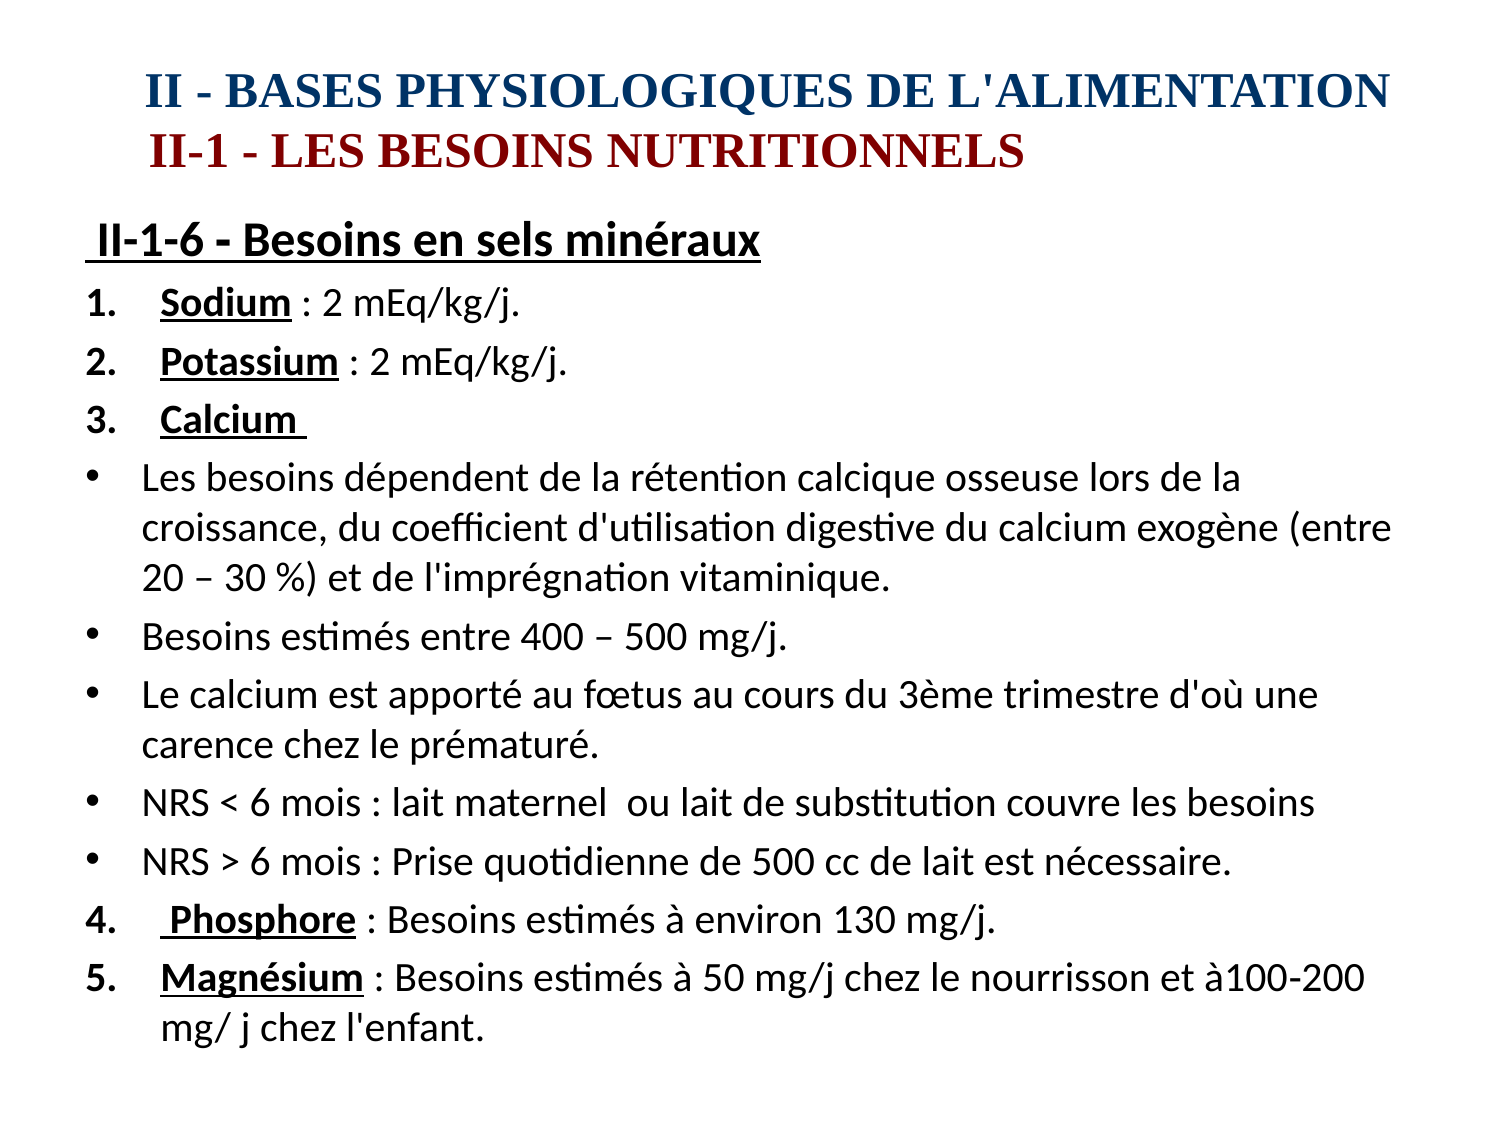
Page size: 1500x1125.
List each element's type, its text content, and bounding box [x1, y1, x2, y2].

title II ‑ BASES PHYSIOLOGIQUES DE L'ALIMENTATION II-1 ‑ LES BESOINS NUTRITIONNELS [58, 23, 1409, 212]
list II-1-6 ‑ Besoins en sels minéraux Sodium : 2 mEq/kg/j. Potassium : 2 mEq/kg/j. Calcium Les besoins dépendent de la rétention calcique osseuse lors de la croissance, du coefficient d'utilisation digestive du calcium exogène (entre 20 – 30 %) et de l'imprégnation vitaminique. Besoins estimés entre 400 – 500 mg/j. Le calcium est apporté au fœtus au cours du 3ème trimestre d'où une carence chez le prématuré. NRS < 6 mois : lait maternel ou lait de substitution couvre les besoins NRS > 6 mois : Prise quotidienne de 500 cc de lait est nécessaire. Phosphore : Besoins estimés à environ 130 mg/j. Magnésium : Besoins estimés à 50 mg/j chez le nourrisson et à100‑200 mg/ j chez l'enfant. [70, 198, 1421, 1055]
